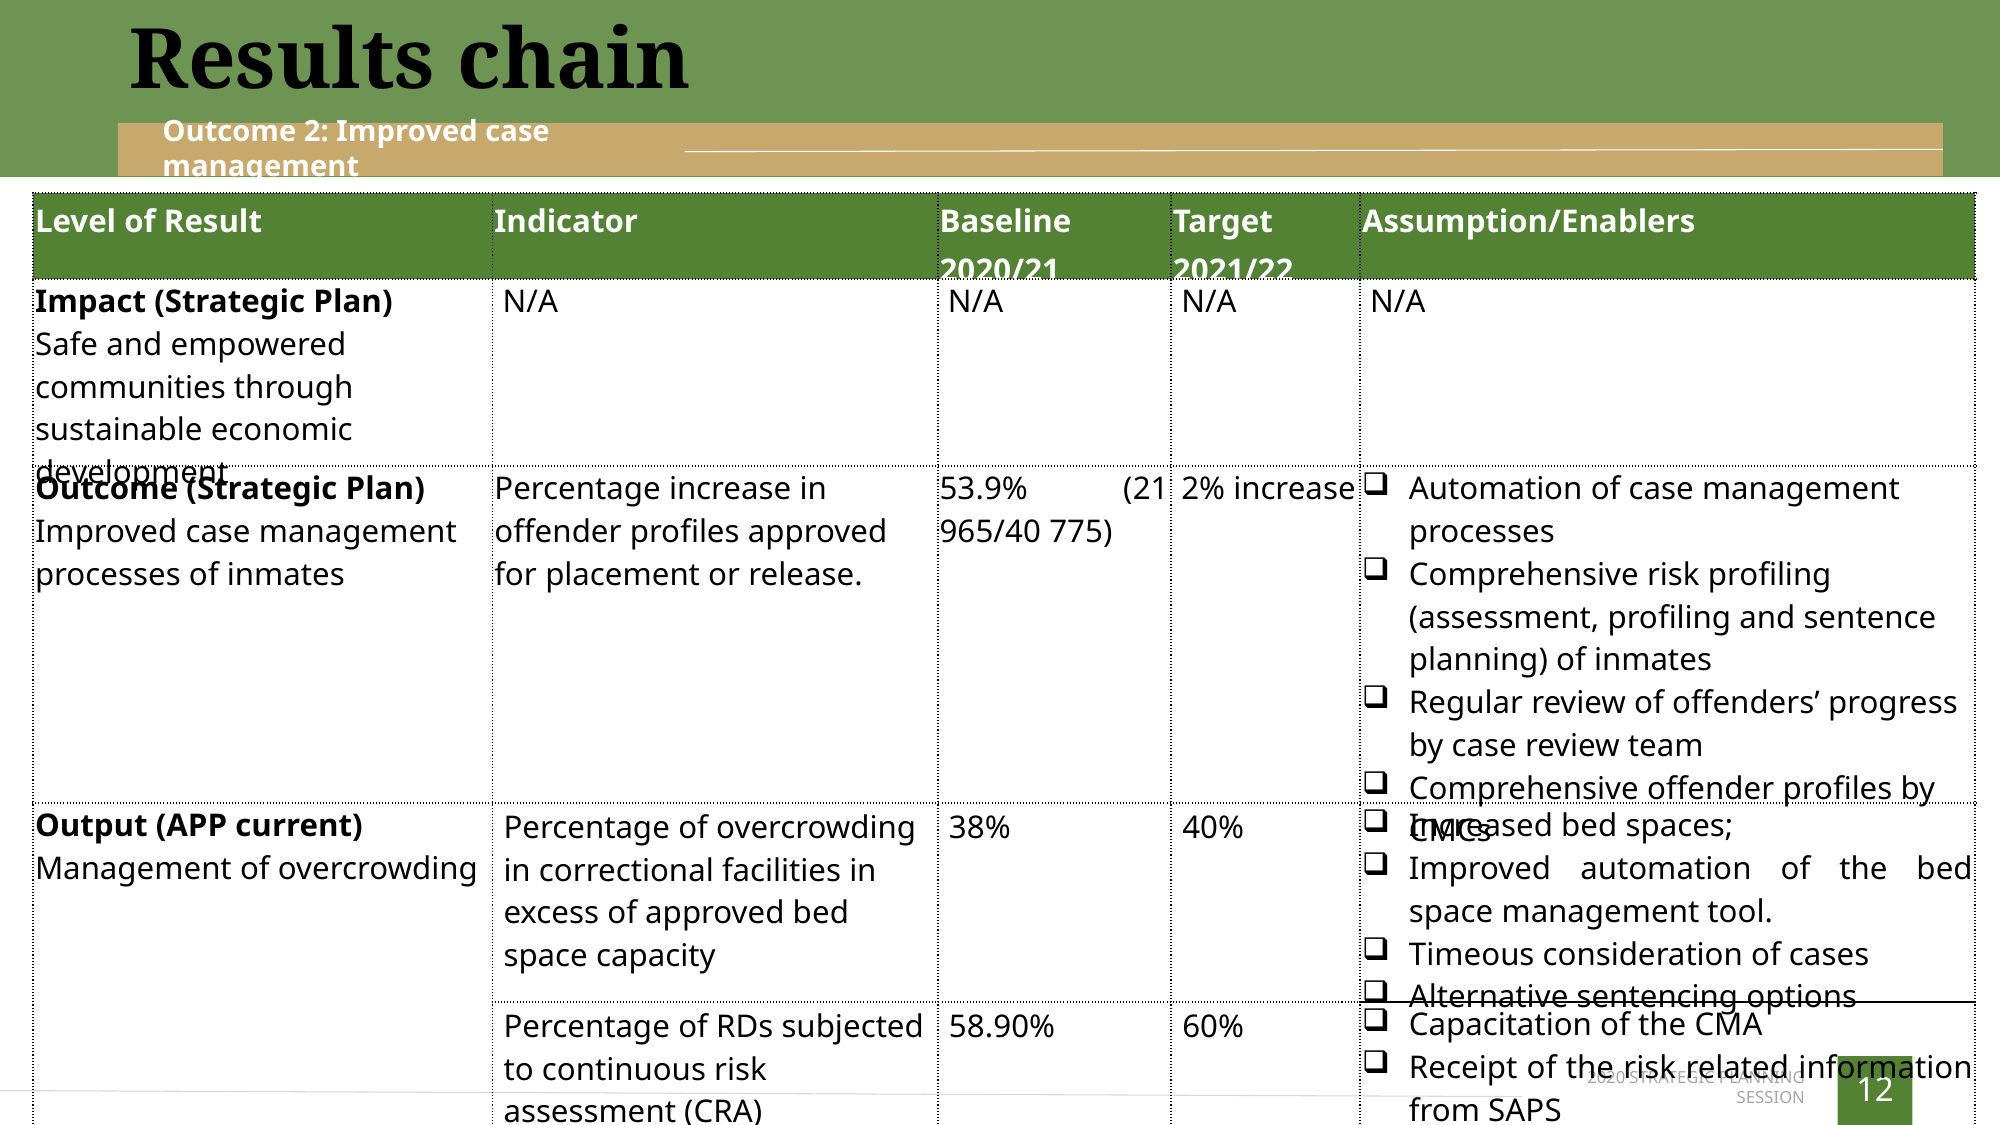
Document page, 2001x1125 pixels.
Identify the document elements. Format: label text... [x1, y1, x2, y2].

table_cell N/A [492, 279, 938, 466]
table_cell Outcome (Strategic Plan) Improved case management processes of inmates [33, 466, 492, 803]
table_cell 2% increase [1171, 466, 1360, 803]
table_cell Impact (Strategic Plan) Safe and empowered communities through sustainable economic development [33, 279, 492, 466]
table_header Level of Result [33, 193, 492, 279]
title Results chain [114, 17, 1888, 106]
table_header Indicator [492, 193, 938, 279]
table_cell 58.90% [938, 1002, 1171, 1125]
table_cell Percentage of RDs subjected to continuous risk assessment (CRA) [492, 1002, 938, 1125]
table_cell Capacitation of the CMA Receipt of the risk related information from SAPS Automation of CRA processes including reports [1360, 1003, 1975, 1125]
table_cell Percentage increase in offender profiles approved for placement or release. [492, 466, 938, 803]
table_header Assumption/Enablers [1360, 193, 1975, 279]
table_cell N/A [1171, 279, 1360, 466]
table_cell 38% [938, 803, 1171, 1002]
text_box Outcome 2: Improved case management [162, 112, 685, 183]
table_cell Output (APP current) Management of overcrowding [33, 803, 492, 1125]
table_cell N/A [938, 279, 1171, 466]
table_cell Percentage of overcrowding in correctional facilities in excess of approved bed space capacity [492, 803, 938, 1002]
table_cell 60% [1171, 1002, 1360, 1125]
table_cell 40% [1171, 803, 1360, 1002]
table_cell Increased bed spaces; Improved automation of the bed space management tool. Timeous consideration of cases Alternative sentencing options [1360, 803, 1975, 1001]
table_header Target 2021/22 [1171, 193, 1360, 279]
table_cell N/A [1360, 279, 1975, 466]
table_cell 53.9% (21 965/40 775) [938, 466, 1171, 803]
table_cell Automation of case management processes Comprehensive risk profiling (assessment, profiling and sentence planning) of inmates Regular review of offenders’ progress by case review team Comprehensive offender profiles by CMCs [1360, 466, 1975, 803]
table_header Baseline 2020/21 [938, 193, 1171, 279]
